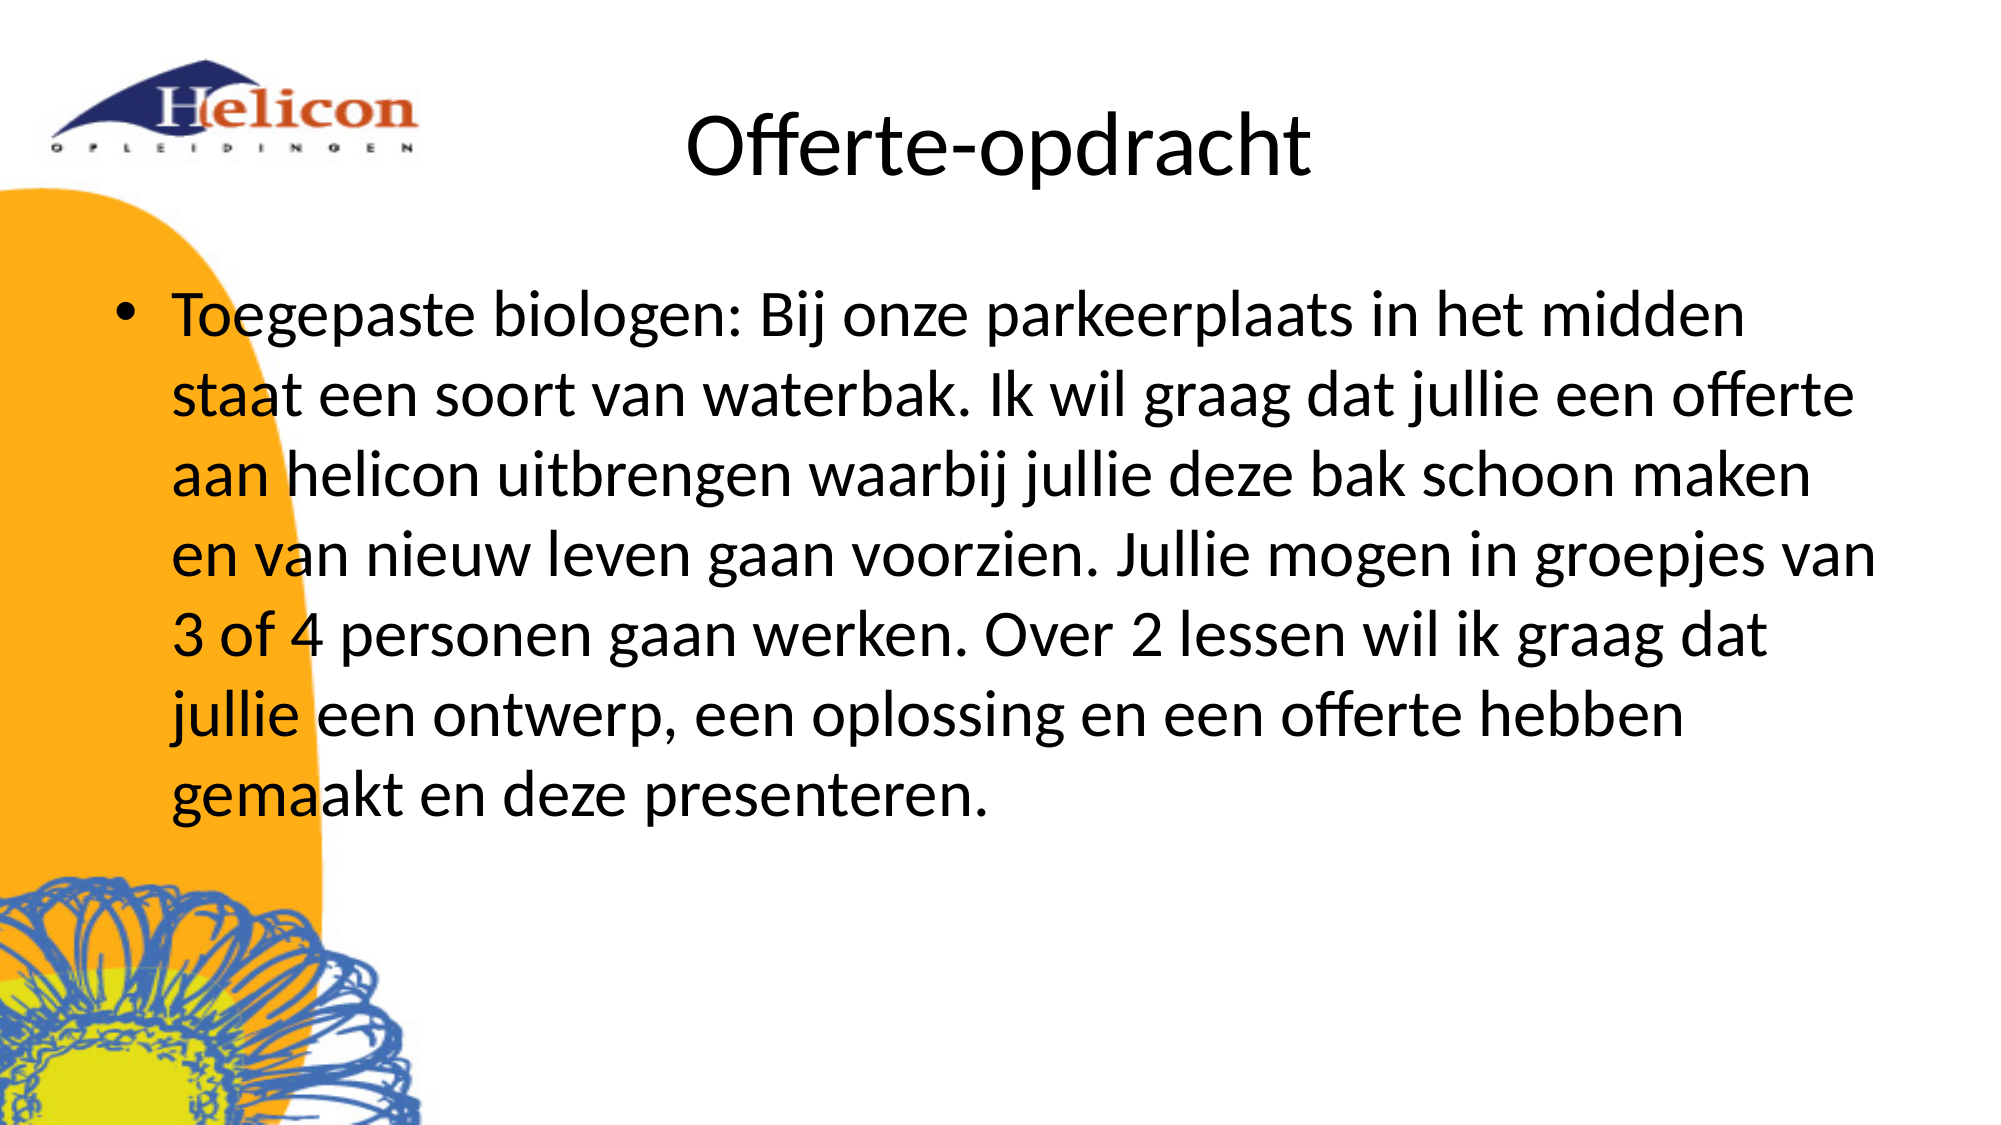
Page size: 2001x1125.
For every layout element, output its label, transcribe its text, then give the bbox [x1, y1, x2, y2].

list Toegepaste biologen: Bij onze parkeerplaats in het midden staat een soort van waterbak. Ik wil graag dat jullie een offerte aan helicon uitbrengen waarbij jullie deze bak schoon maken en van nieuw leven gaan voorzien. Jullie mogen in groepjes van 3 of 4 personen gaan werken. Over 2 lessen wil ik graag dat jullie een ontwerp, een oplossing en een offerte hebben gemaakt en deze presenteren. [99, 262, 1900, 1005]
picture [0, 0, 2001, 1125]
title Offerte-opdracht [99, 45, 1900, 233]
